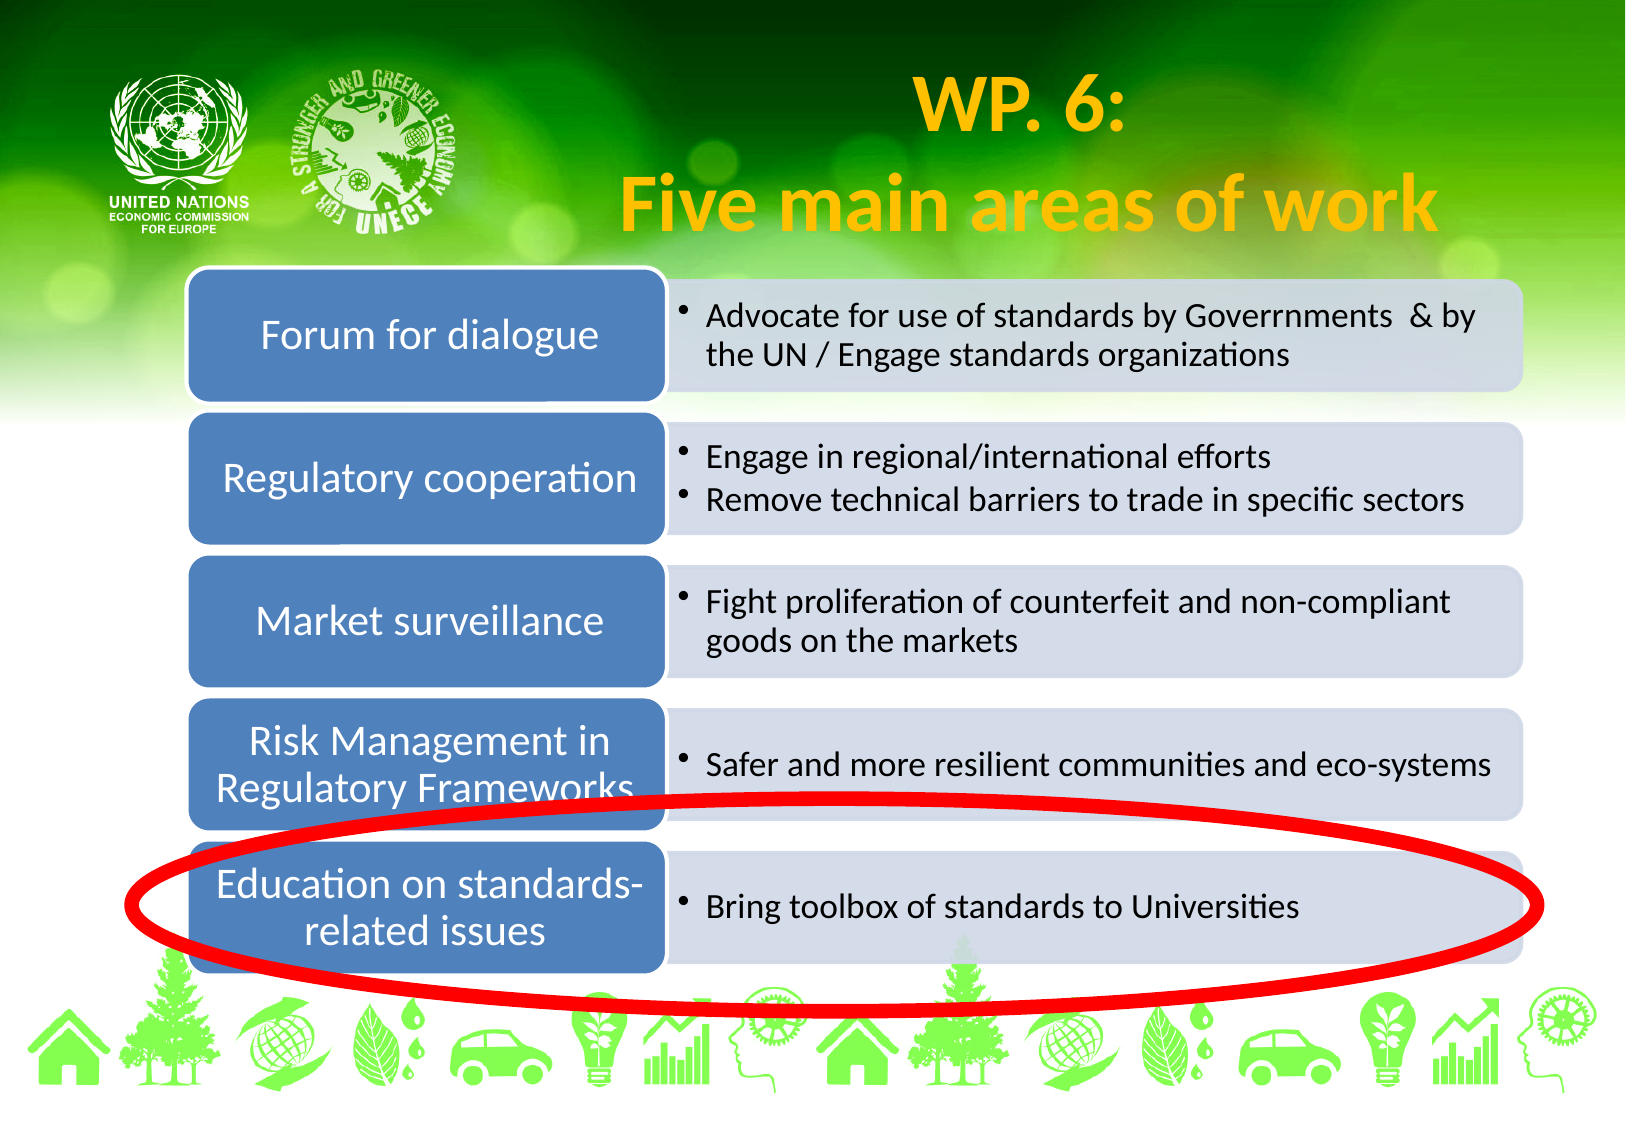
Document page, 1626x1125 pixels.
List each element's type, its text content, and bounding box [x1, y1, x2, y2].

text_box [1527, 884, 1540, 926]
text_box [129, 863, 181, 947]
text_box [349, 984, 1320, 1014]
picture [0, 0, 1626, 1125]
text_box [186, 266, 1522, 977]
title WP. 6: Five main areas of work [458, 54, 1602, 243]
